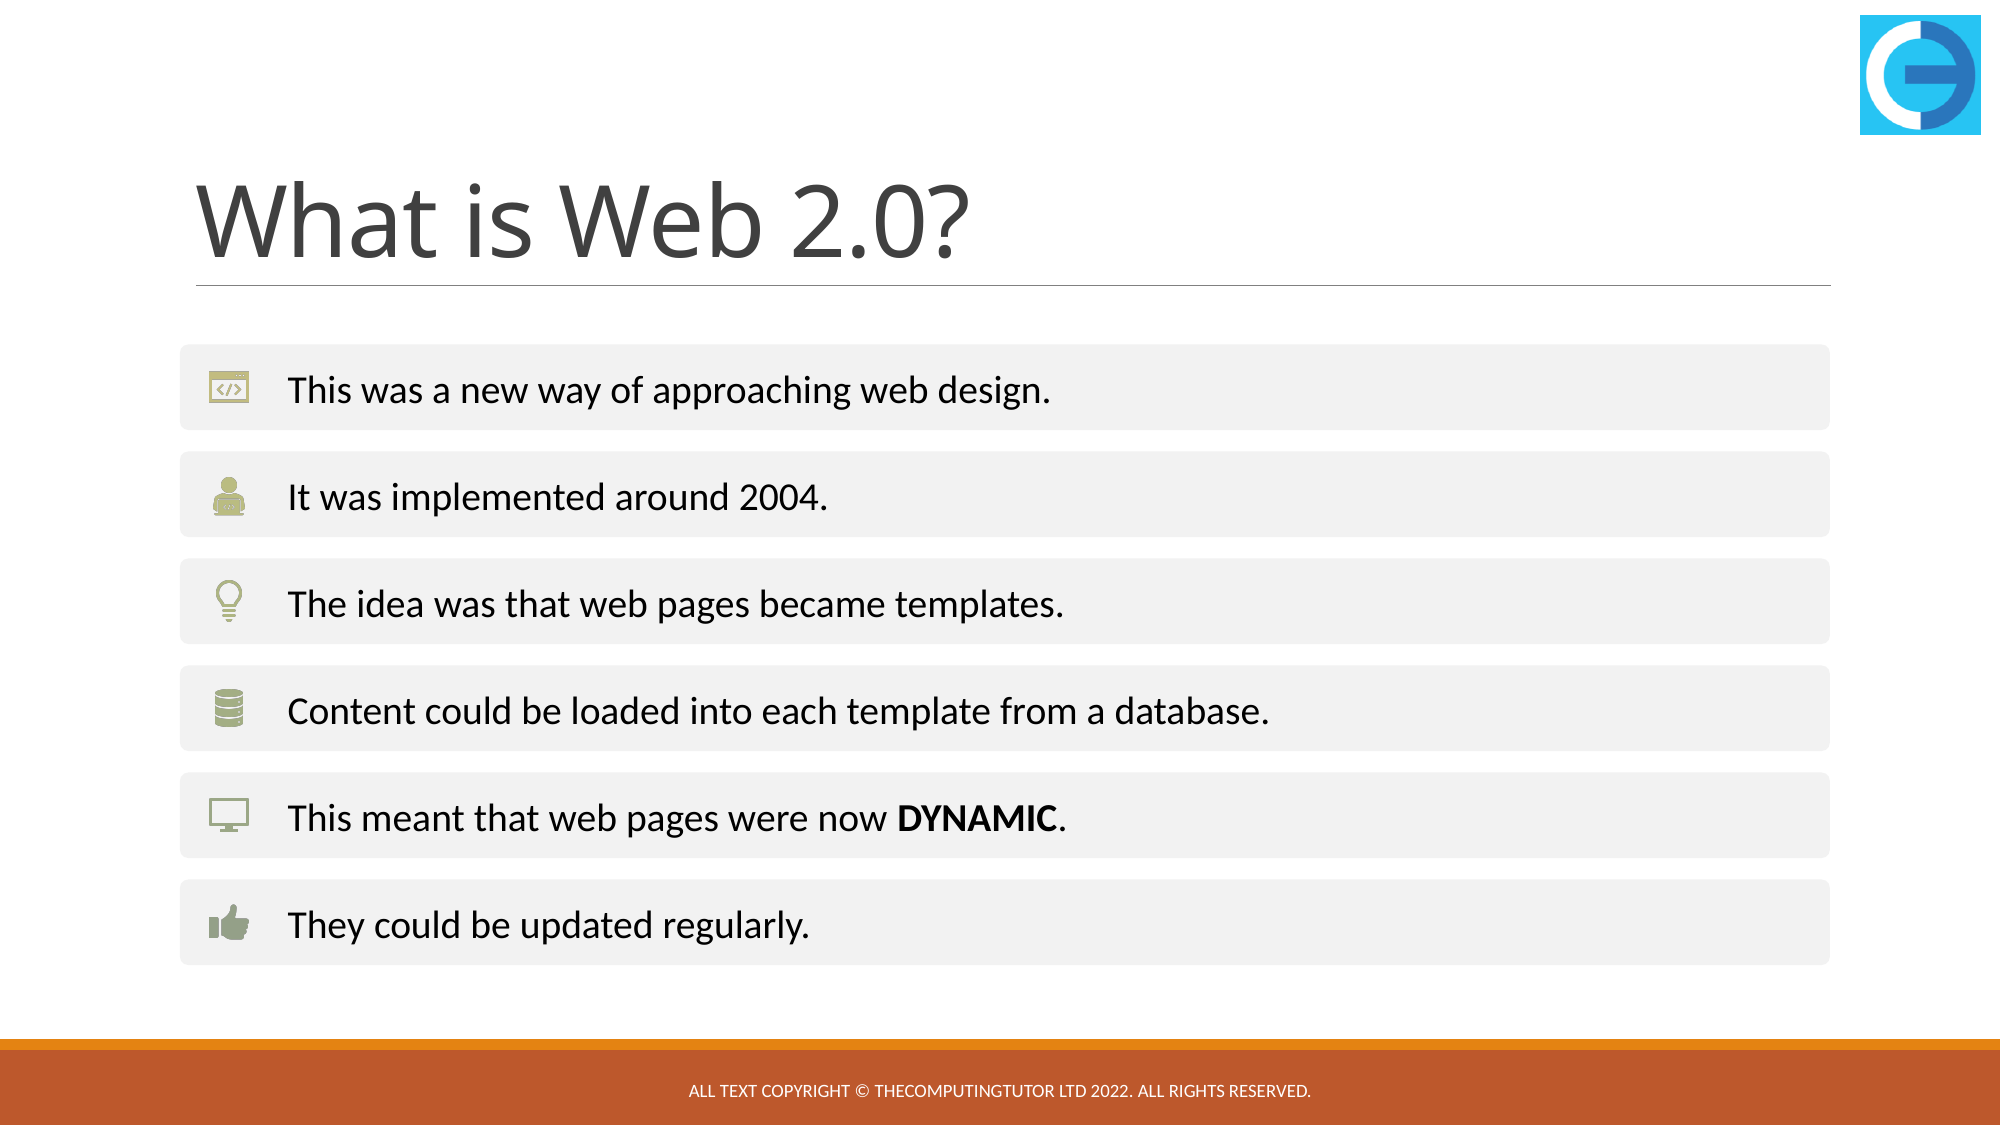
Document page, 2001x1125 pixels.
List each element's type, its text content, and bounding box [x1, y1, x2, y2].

title What is Web 2.0? [180, 47, 1830, 285]
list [179, 343, 1831, 966]
picture [1860, 15, 1981, 135]
footer All text copyright © TheComputingTutor Ltd 2022. All rights Reserved. [604, 1059, 1396, 1120]
